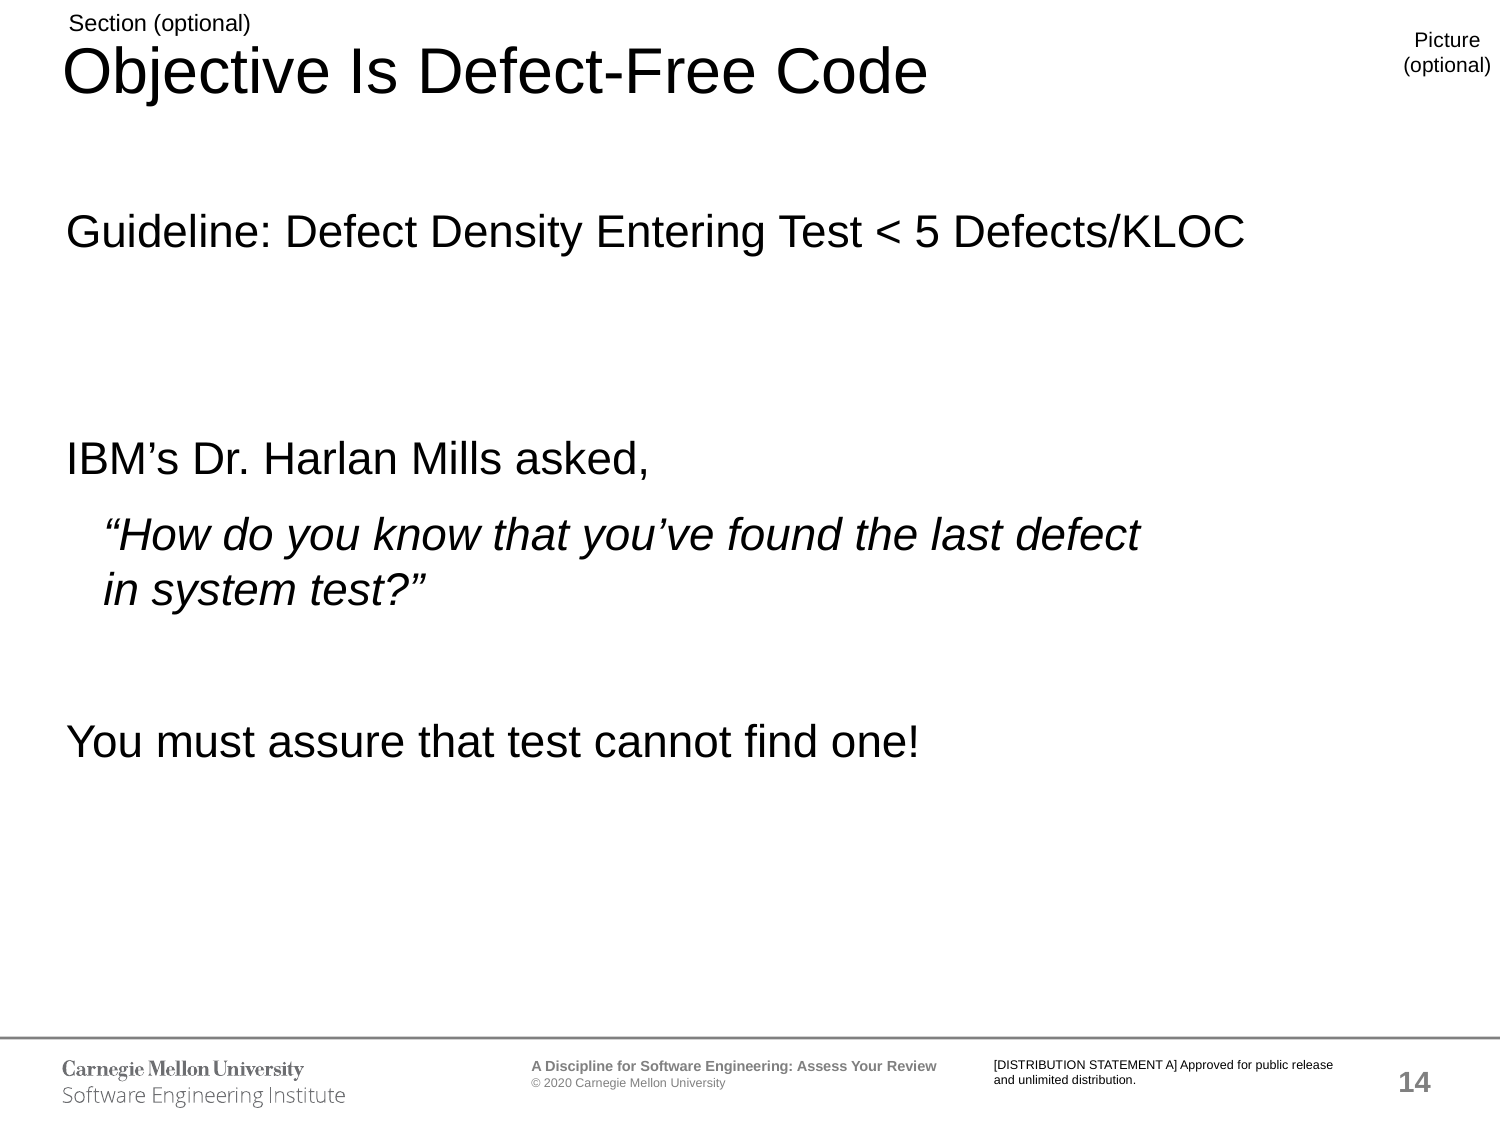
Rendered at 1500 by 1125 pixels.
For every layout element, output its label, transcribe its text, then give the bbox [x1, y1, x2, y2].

title Objective Is Defect-Free Code [62, 37, 1338, 182]
list Guideline: Defect Density Entering Test < 5 Defects/KLOC IBM’s Dr. Harlan Mills asked, “How do you know that you’ve found the last defect in system test?” You must assure that test cannot find one! [65, 201, 1431, 1024]
